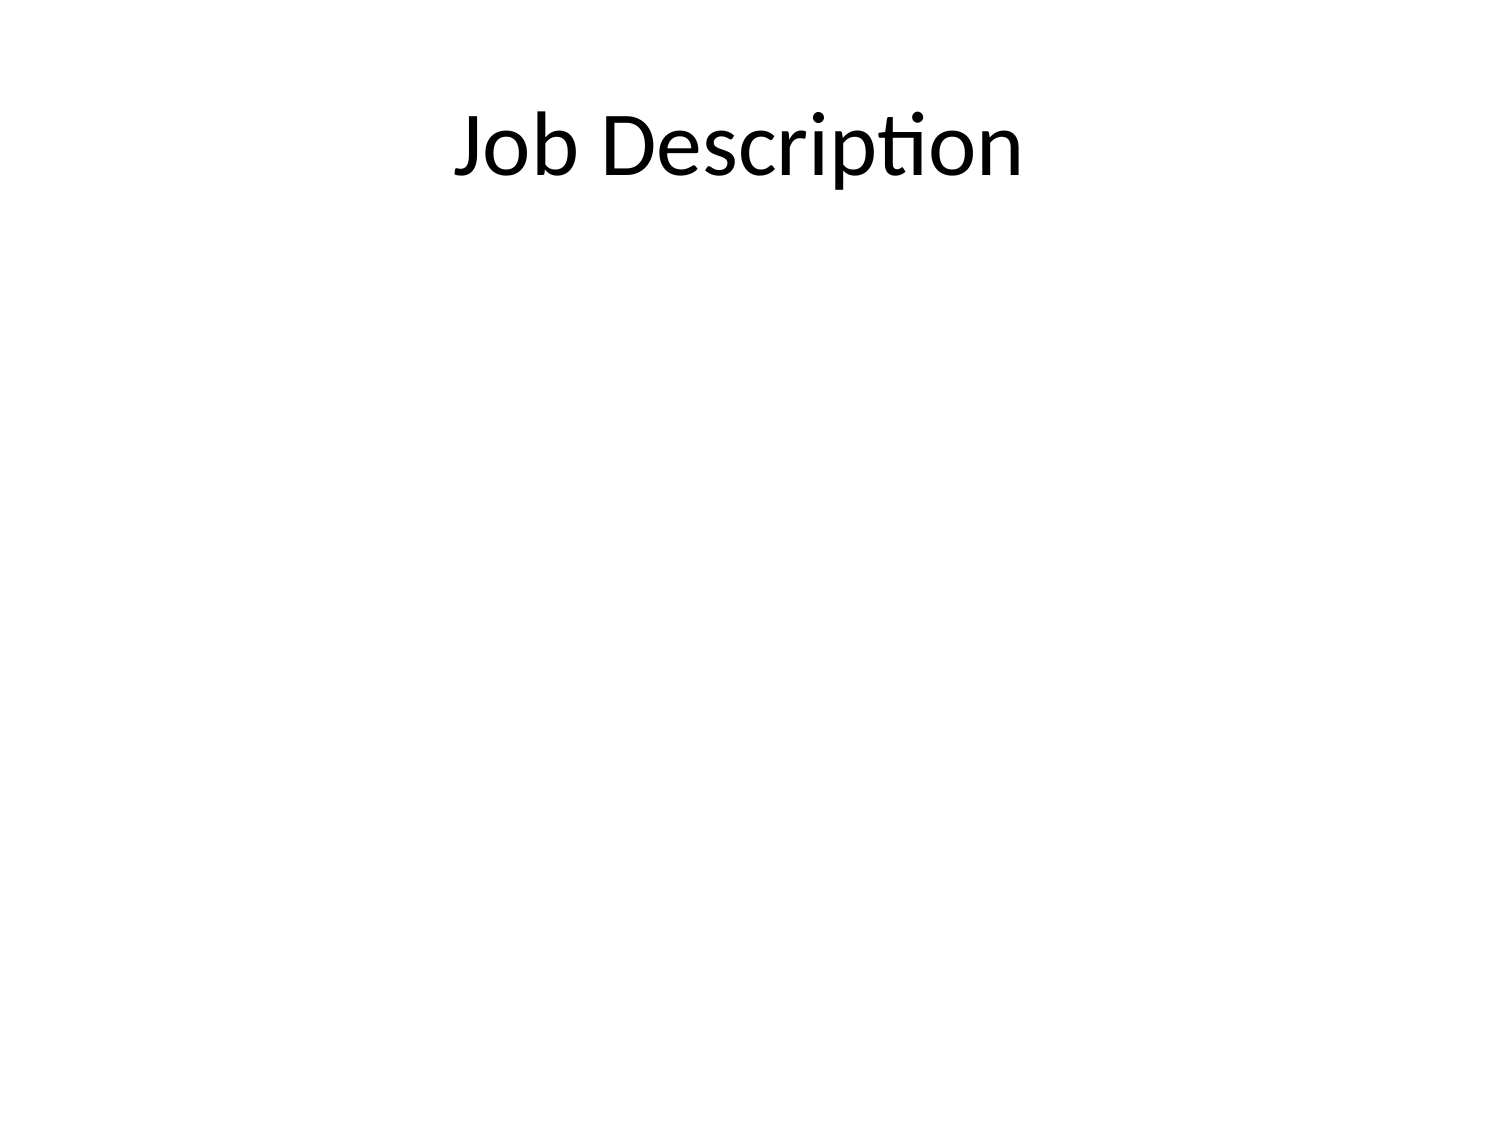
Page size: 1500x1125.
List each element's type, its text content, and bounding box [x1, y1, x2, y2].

title Job Description [75, 45, 1425, 233]
